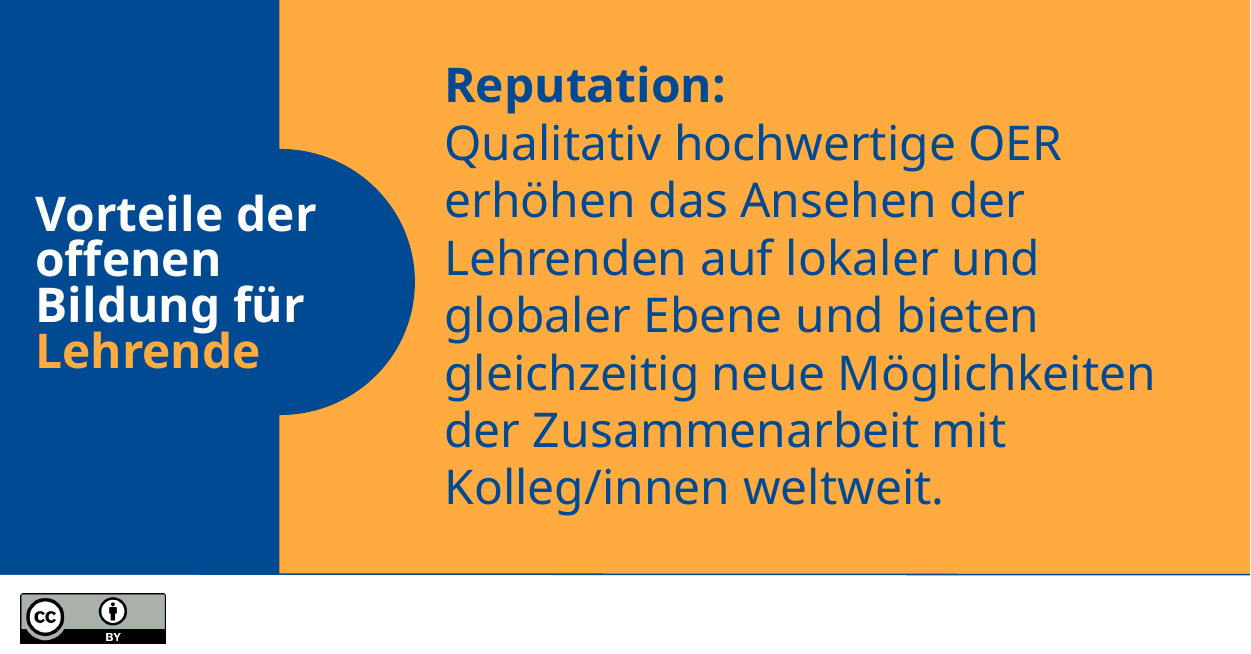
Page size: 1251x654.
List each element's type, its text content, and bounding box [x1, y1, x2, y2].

text_box [0, 0, 280, 573]
text_box Reputation: Qualitativ hochwertige OER erhöhen das Ansehen der Lehrenden auf lokaler und globaler Ebene und bieten gleichzeitig neue Möglichkeiten der Zusammenarbeit mit Kolleg/innen weltweit. [429, 39, 1230, 530]
text_box Vorteile der offenen Bildung für Lehrende [20, 179, 382, 393]
text_box [0, 582, 1250, 654]
text_box [206, 393, 355, 416]
text_box [195, 148, 366, 179]
picture [20, 592, 166, 645]
text_box [382, 194, 415, 370]
